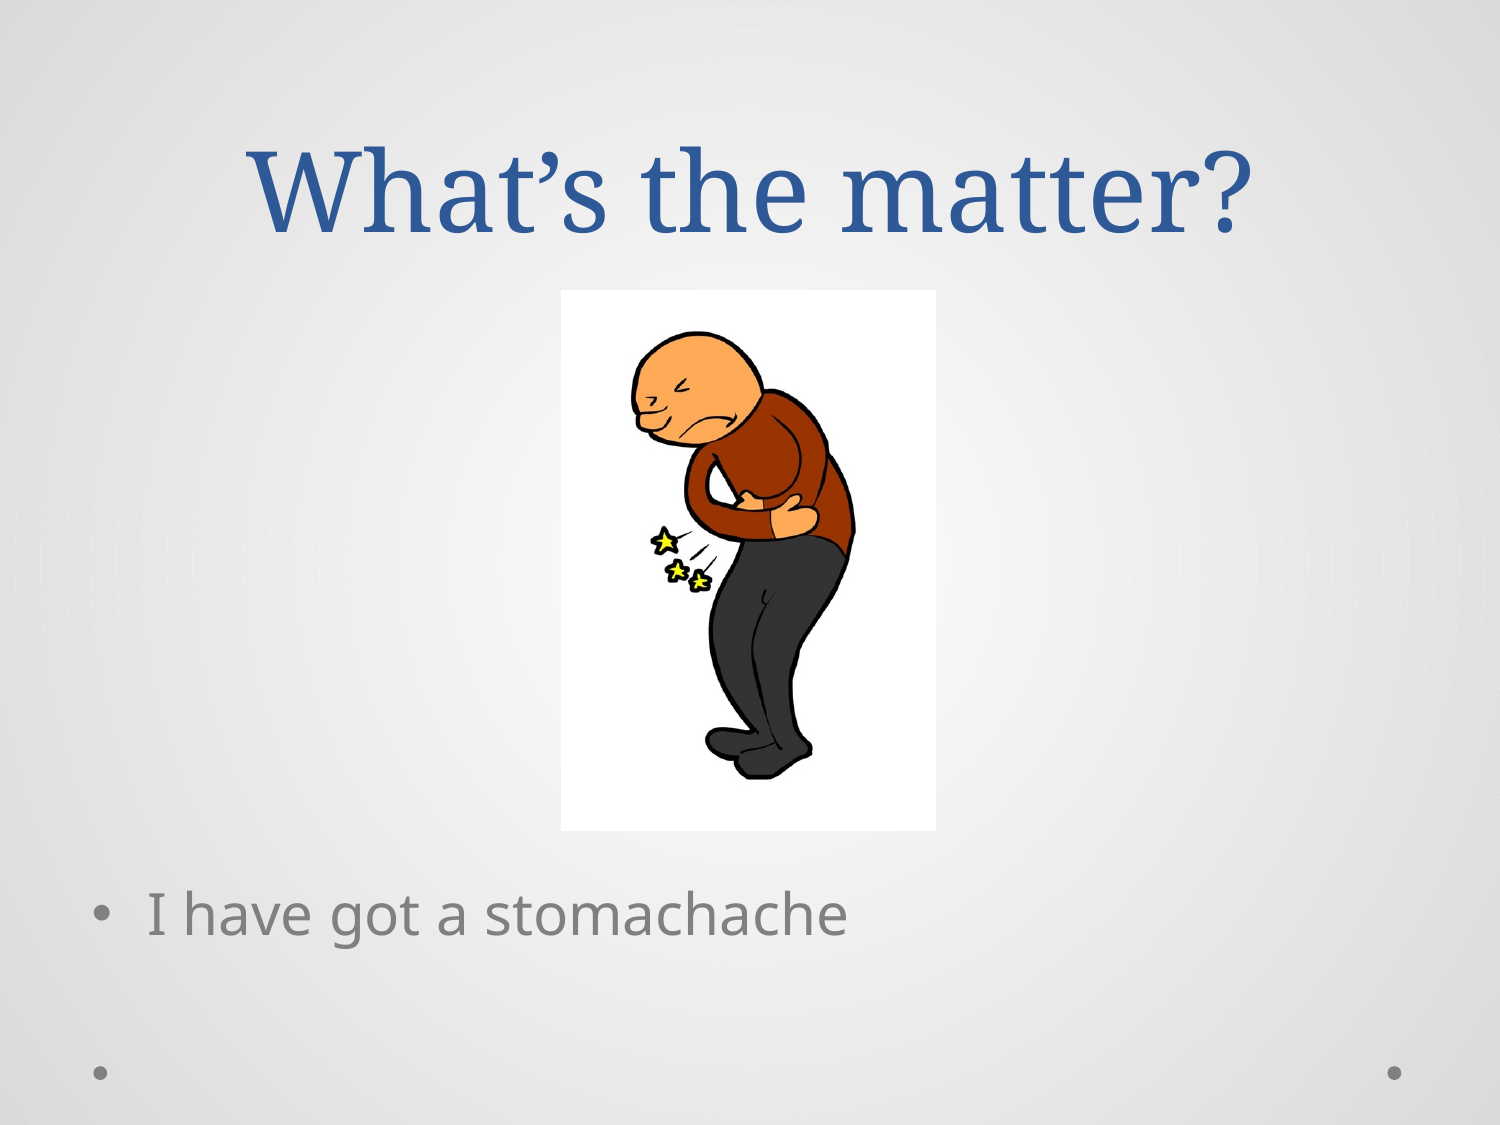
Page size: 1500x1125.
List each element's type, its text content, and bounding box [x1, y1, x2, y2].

list I have got a stomachache [76, 869, 1427, 970]
title What’s the matter? [75, 0, 1425, 263]
picture [560, 290, 936, 831]
